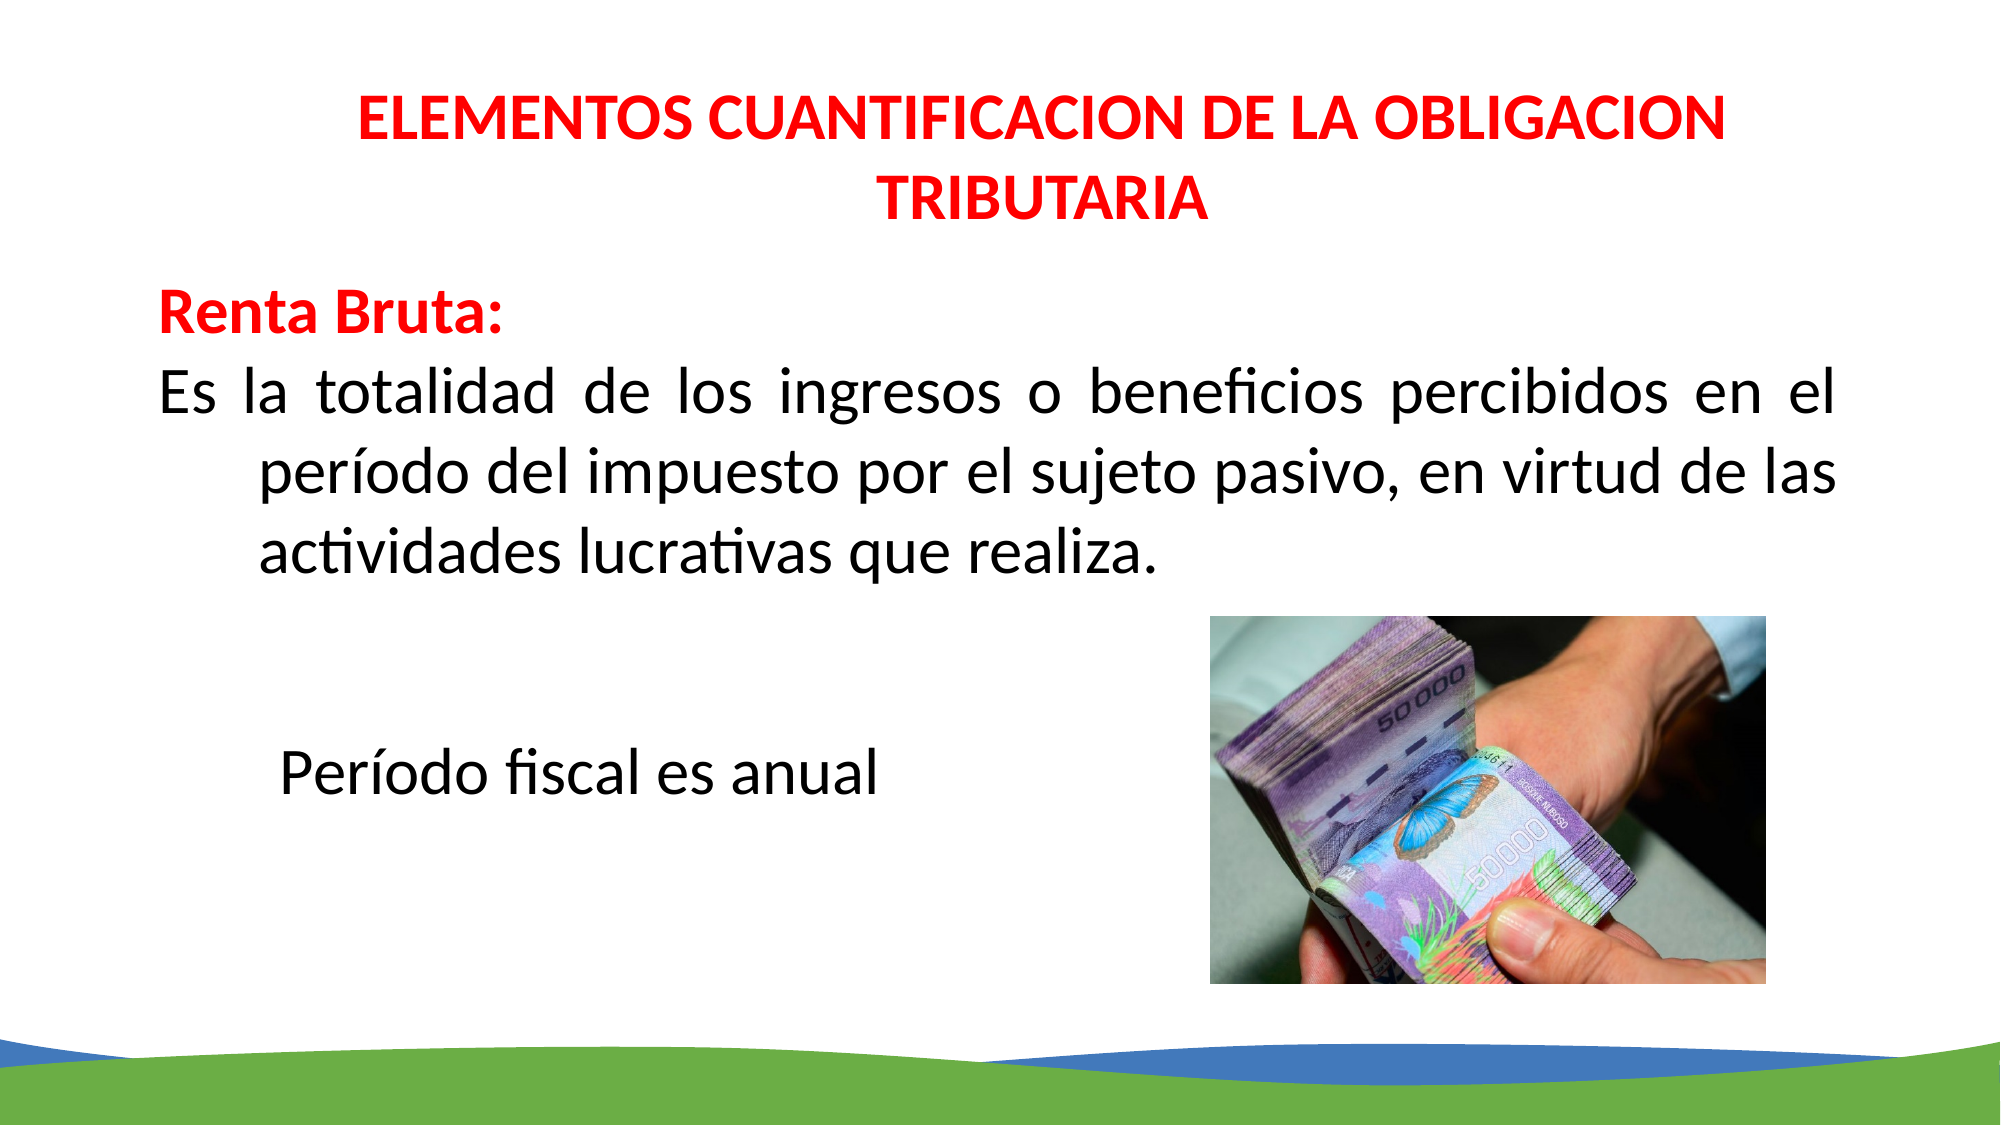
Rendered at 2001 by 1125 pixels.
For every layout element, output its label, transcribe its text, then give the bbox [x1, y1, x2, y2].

text_box ELEMENTOS CUANTIFICACION DE LA OBLIGACION TRIBUTARIA [337, 65, 1749, 240]
picture [1210, 616, 1766, 984]
text_box Período fiscal es anual [265, 720, 1095, 815]
text_box Renta Bruta: Es la totalidad de los ingresos o beneficios percibidos en el período del impuesto por el sujeto pasivo, en virtud de las actividades lucrativas que realiza. [144, 259, 1854, 595]
